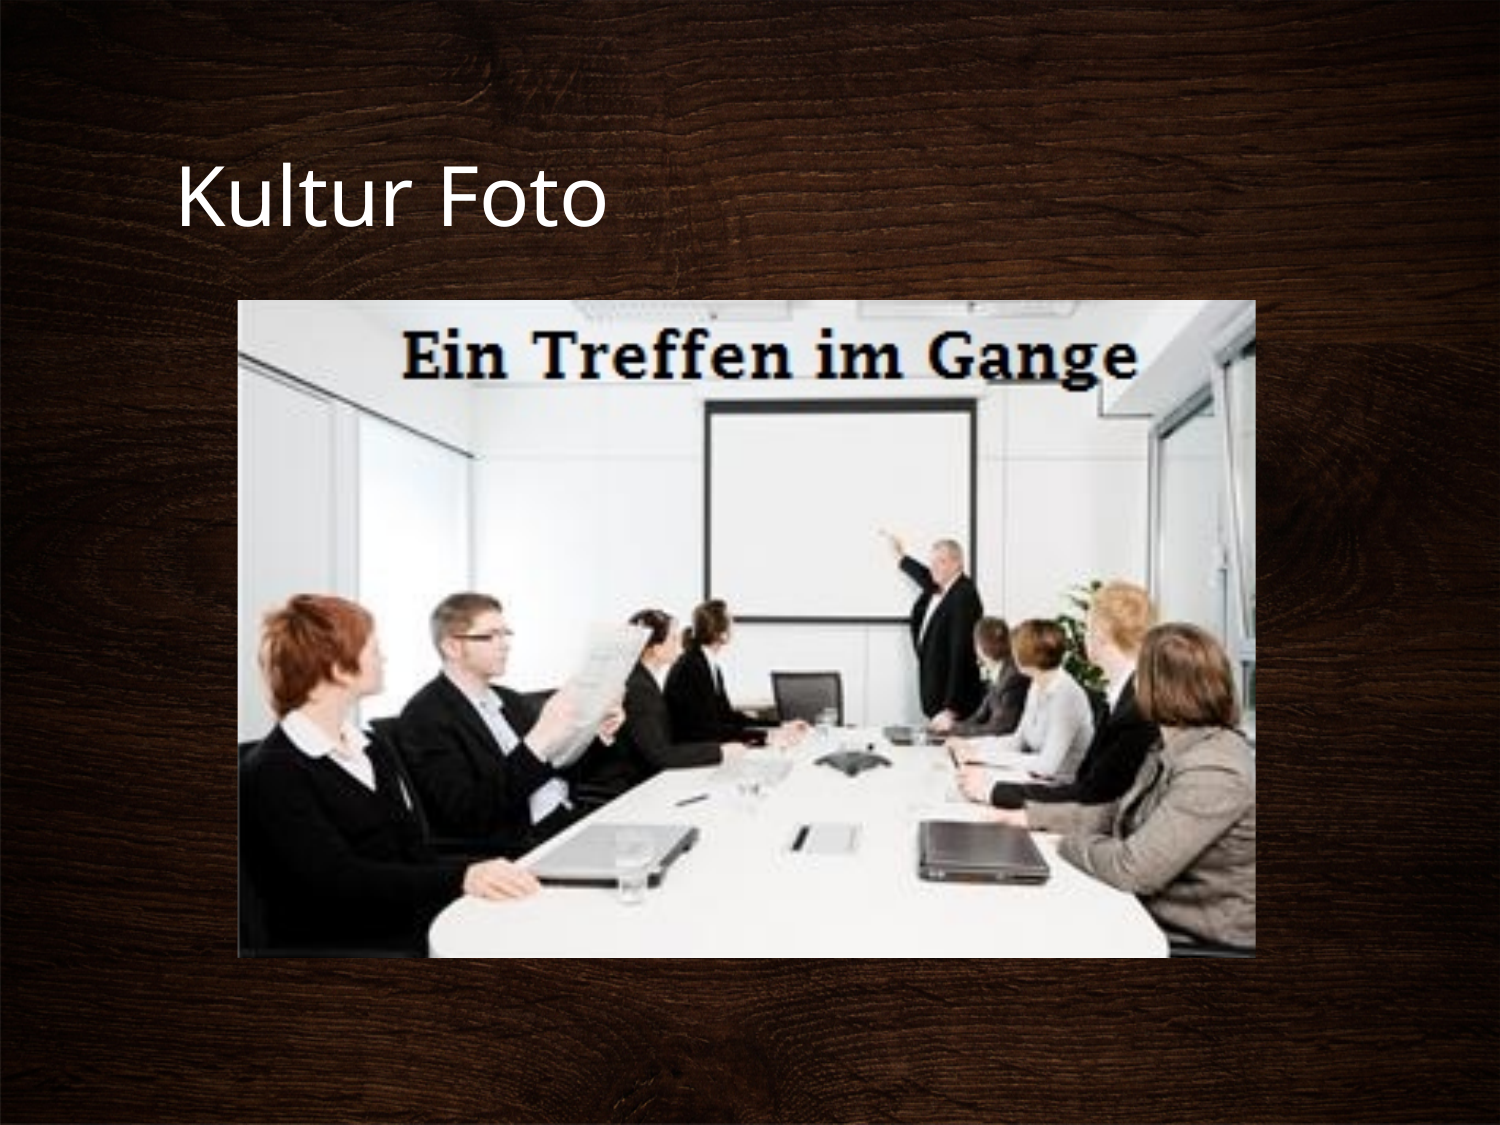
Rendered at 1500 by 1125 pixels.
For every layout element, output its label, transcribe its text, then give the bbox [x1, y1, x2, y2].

picture [0, 0, 1500, 1125]
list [236, 299, 1257, 959]
title Kultur Foto [159, 62, 1341, 250]
